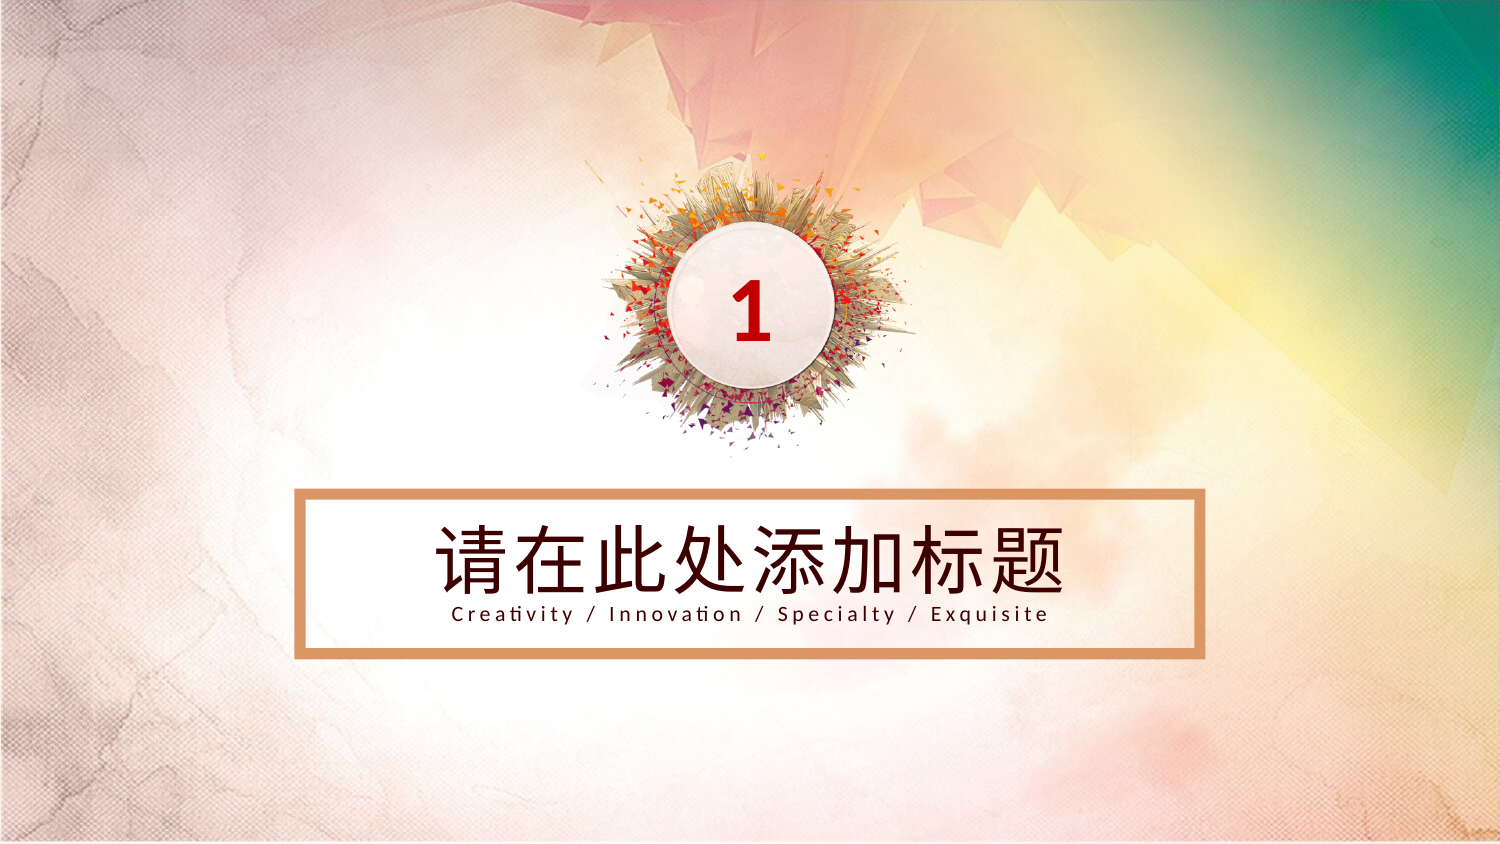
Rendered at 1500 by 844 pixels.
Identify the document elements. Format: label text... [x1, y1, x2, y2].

text_box Creativity / Innovation / Specialty / Exquisite [436, 592, 1064, 633]
text_box [293, 488, 1207, 661]
text_box 请在此处添加标题 [418, 506, 1082, 611]
picture [0, 0, 1500, 844]
